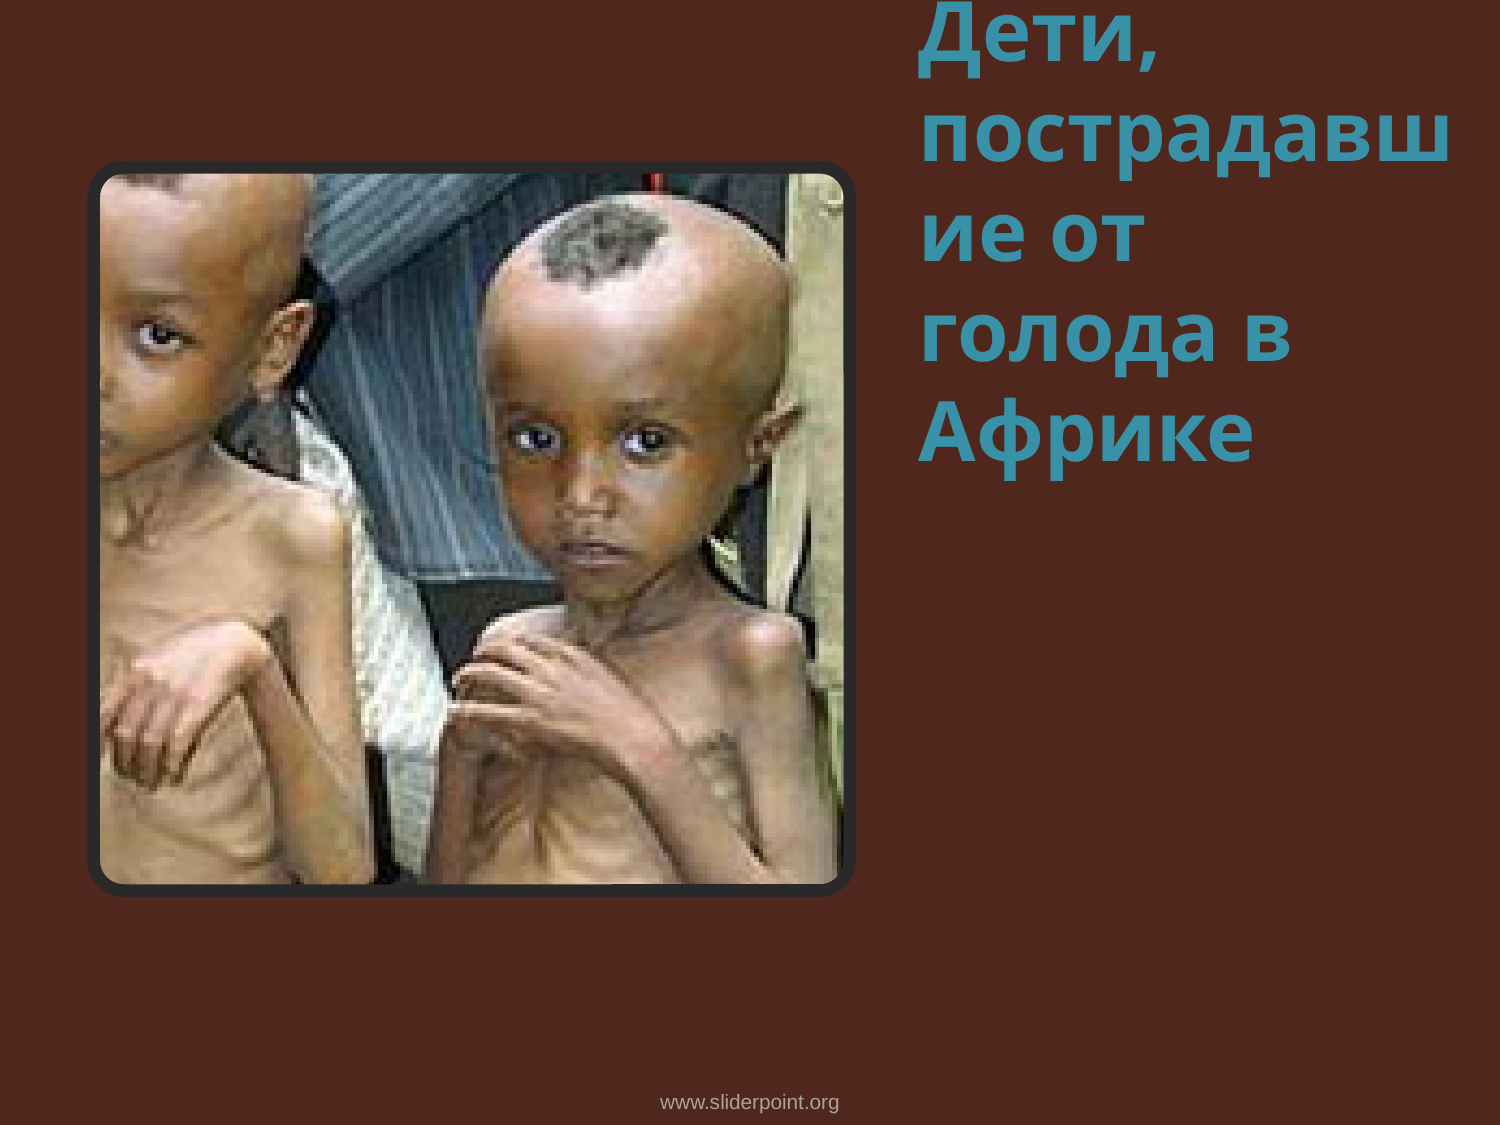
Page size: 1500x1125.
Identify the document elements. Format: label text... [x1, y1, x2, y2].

title Дети, пострадавшие от голода в Африке [911, 279, 1465, 486]
picture [93, 166, 851, 891]
footer www.sliderpoint.org [512, 1053, 988, 1114]
